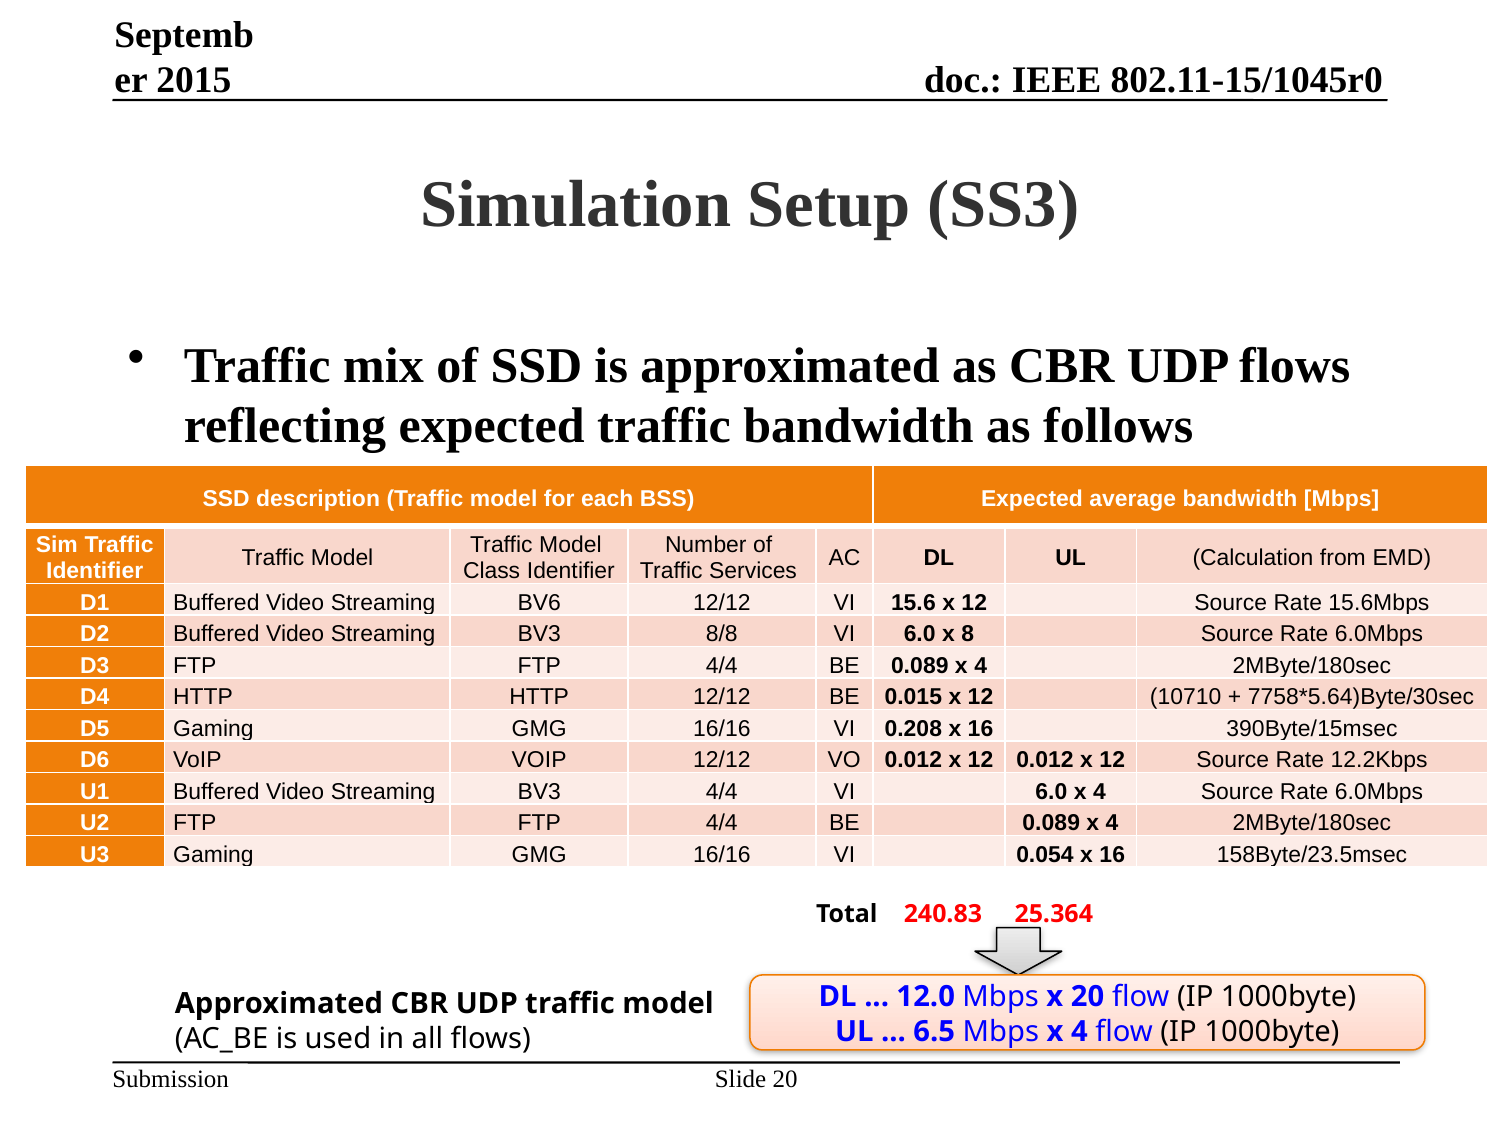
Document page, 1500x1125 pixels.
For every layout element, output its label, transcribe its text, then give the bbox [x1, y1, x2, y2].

table_cell Buffered Video Streaming [165, 584, 449, 614]
table_cell 158Byte/23.5msec [1137, 836, 1487, 866]
table_cell VOIP [451, 742, 627, 772]
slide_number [114, 54, 270, 101]
table_cell [874, 805, 1004, 835]
table_cell Traffic Model Class Identifier [451, 529, 627, 583]
text_box [974, 935, 1063, 972]
table_cell 6.0 x 4 [1006, 773, 1136, 803]
table_cell BE [817, 805, 872, 835]
table_cell HTTP [165, 679, 449, 709]
table_cell [1006, 679, 1136, 709]
table_cell BE [817, 647, 872, 677]
table_cell BV3 [451, 773, 627, 803]
table_cell Number of Traffic Services [629, 529, 815, 583]
table_cell 8/8 [629, 616, 815, 646]
title Simulation Setup (SS3) [112, 112, 1388, 288]
table_cell D6 [26, 742, 164, 772]
table_cell Source Rate 12.2Kbps [1137, 742, 1487, 772]
table_cell GMG [451, 710, 627, 740]
table_cell U3 [26, 836, 164, 866]
text_box DL ... 12.0 Mbps x 20 flow (IP 1000byte) UL ... 6.5 Mbps x 4 flow (IP 1000byte) [749, 974, 1426, 1051]
table_cell [1006, 710, 1136, 740]
table_cell 4/4 [629, 647, 815, 677]
table_cell 16/16 [629, 836, 815, 866]
table_cell VI [817, 616, 872, 646]
table_cell UL [1006, 529, 1136, 583]
table_cell BE [817, 679, 872, 709]
table_cell Source Rate 6.0Mbps [1137, 773, 1487, 803]
table_cell 390Byte/15msec [1137, 710, 1487, 740]
table_cell VI [817, 836, 872, 866]
table_cell [1006, 647, 1136, 677]
table_cell 0.054 x 16 [1006, 836, 1136, 866]
table_cell D1 [26, 584, 164, 614]
table_cell BV3 [451, 616, 627, 646]
table_cell DL [874, 529, 1004, 583]
table_cell 0.089 x 4 [1006, 805, 1136, 835]
table_cell [874, 773, 1004, 803]
table_cell Sim Traffic Identifier [26, 529, 164, 583]
table_cell U2 [26, 805, 164, 835]
table_cell Buffered Video Streaming [165, 773, 449, 803]
table_cell 4/4 [629, 773, 815, 803]
table_cell VI [817, 584, 872, 614]
table_cell VoIP [165, 742, 449, 772]
table_cell 4/4 [629, 805, 815, 835]
table_cell 0.012 x 12 [874, 742, 1004, 772]
table_header SSD description (Traffic model for each BSS) [26, 466, 872, 523]
table_cell Source Rate 6.0Mbps [1137, 616, 1487, 646]
list Traffic mix of SSD is approximated as CBR UDP flows reflecting expected traffic bandwidth as follows [112, 324, 1388, 464]
text_box Total 240.83 25.364 [801, 890, 1109, 935]
table_cell 2MByte/180sec [1137, 805, 1487, 835]
table_cell D5 [26, 710, 164, 740]
table_cell FTP [451, 647, 627, 677]
table_cell 15.6 x 12 [874, 584, 1004, 614]
table_cell VO [817, 742, 872, 772]
table_cell FTP [165, 647, 449, 677]
table_cell Traffic Model [165, 529, 449, 583]
table_cell D3 [26, 647, 164, 677]
table_header Expected average bandwidth [Mbps] [874, 466, 1487, 523]
table_cell GMG [451, 836, 627, 866]
table_cell BV6 [451, 584, 627, 614]
table_cell 0.012 x 12 [1006, 742, 1136, 772]
table_cell (Calculation from EMD) [1137, 529, 1487, 583]
table_cell AC [817, 529, 872, 583]
table_cell D4 [26, 679, 164, 709]
table_cell Source Rate 15.6Mbps [1137, 584, 1487, 614]
table_cell 0.015 x 12 [874, 679, 1004, 709]
table_cell 12/12 [629, 679, 815, 709]
table_cell 0.089 x 4 [874, 647, 1004, 677]
table_cell [874, 836, 1004, 866]
table_cell U1 [26, 773, 164, 803]
table_cell 2MByte/180sec [1137, 647, 1487, 677]
table_cell HTTP [451, 679, 627, 709]
table_cell Buffered Video Streaming [165, 616, 449, 646]
table_cell Gaming [165, 836, 449, 866]
table_cell D2 [26, 616, 164, 646]
text_box Approximated CBR UDP traffic model (AC_BE is used in all flows) [160, 976, 730, 1062]
table_cell FTP [451, 805, 627, 835]
table_cell 16/16 [629, 710, 815, 740]
table_cell 12/12 [629, 742, 815, 772]
table_cell 0.208 x 16 [874, 710, 1004, 740]
table_cell FTP [165, 805, 449, 835]
table_cell 6.0 x 8 [874, 616, 1004, 646]
table_cell 12/12 [629, 584, 815, 614]
table_cell [1006, 584, 1136, 614]
table_cell (10710 + 7758*5.64)Byte/30sec [1137, 679, 1487, 709]
table_cell VI [817, 710, 872, 740]
table_cell [1006, 616, 1136, 646]
table_cell VI [817, 773, 872, 803]
table_cell Gaming [165, 710, 449, 740]
slide_number Slide 20 [712, 1061, 800, 1093]
